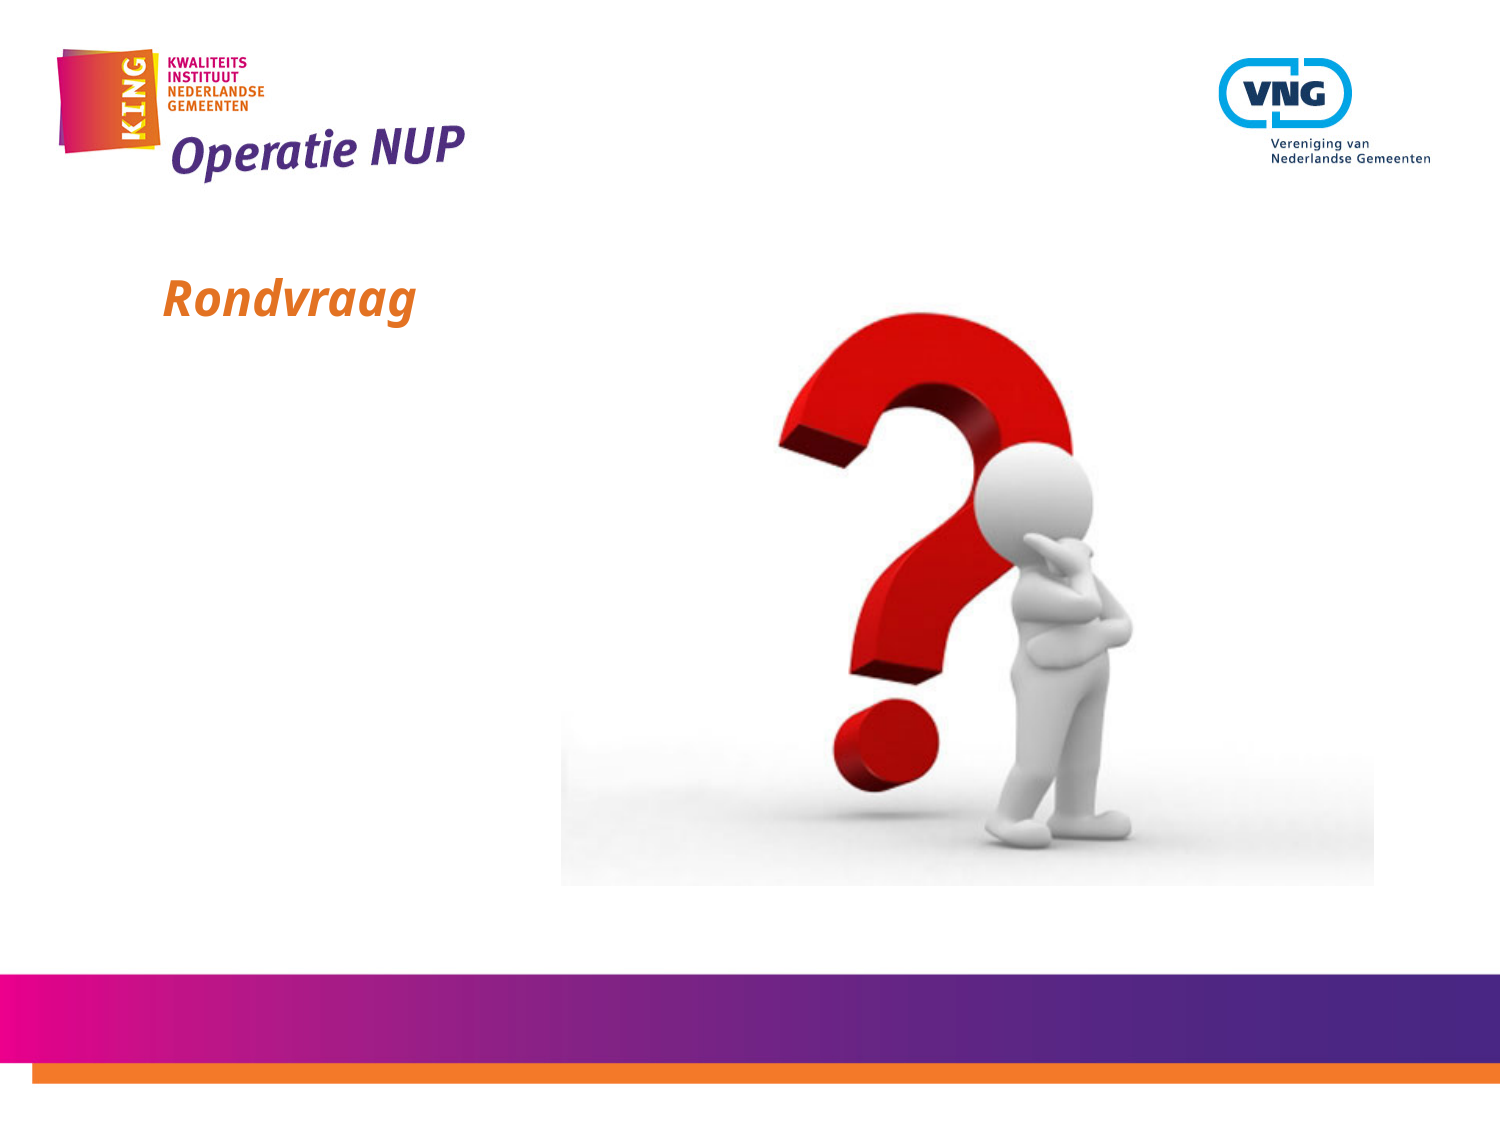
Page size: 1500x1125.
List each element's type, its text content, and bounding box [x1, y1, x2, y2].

title Rondvraag [147, 231, 1402, 362]
picture [0, 0, 1500, 1125]
